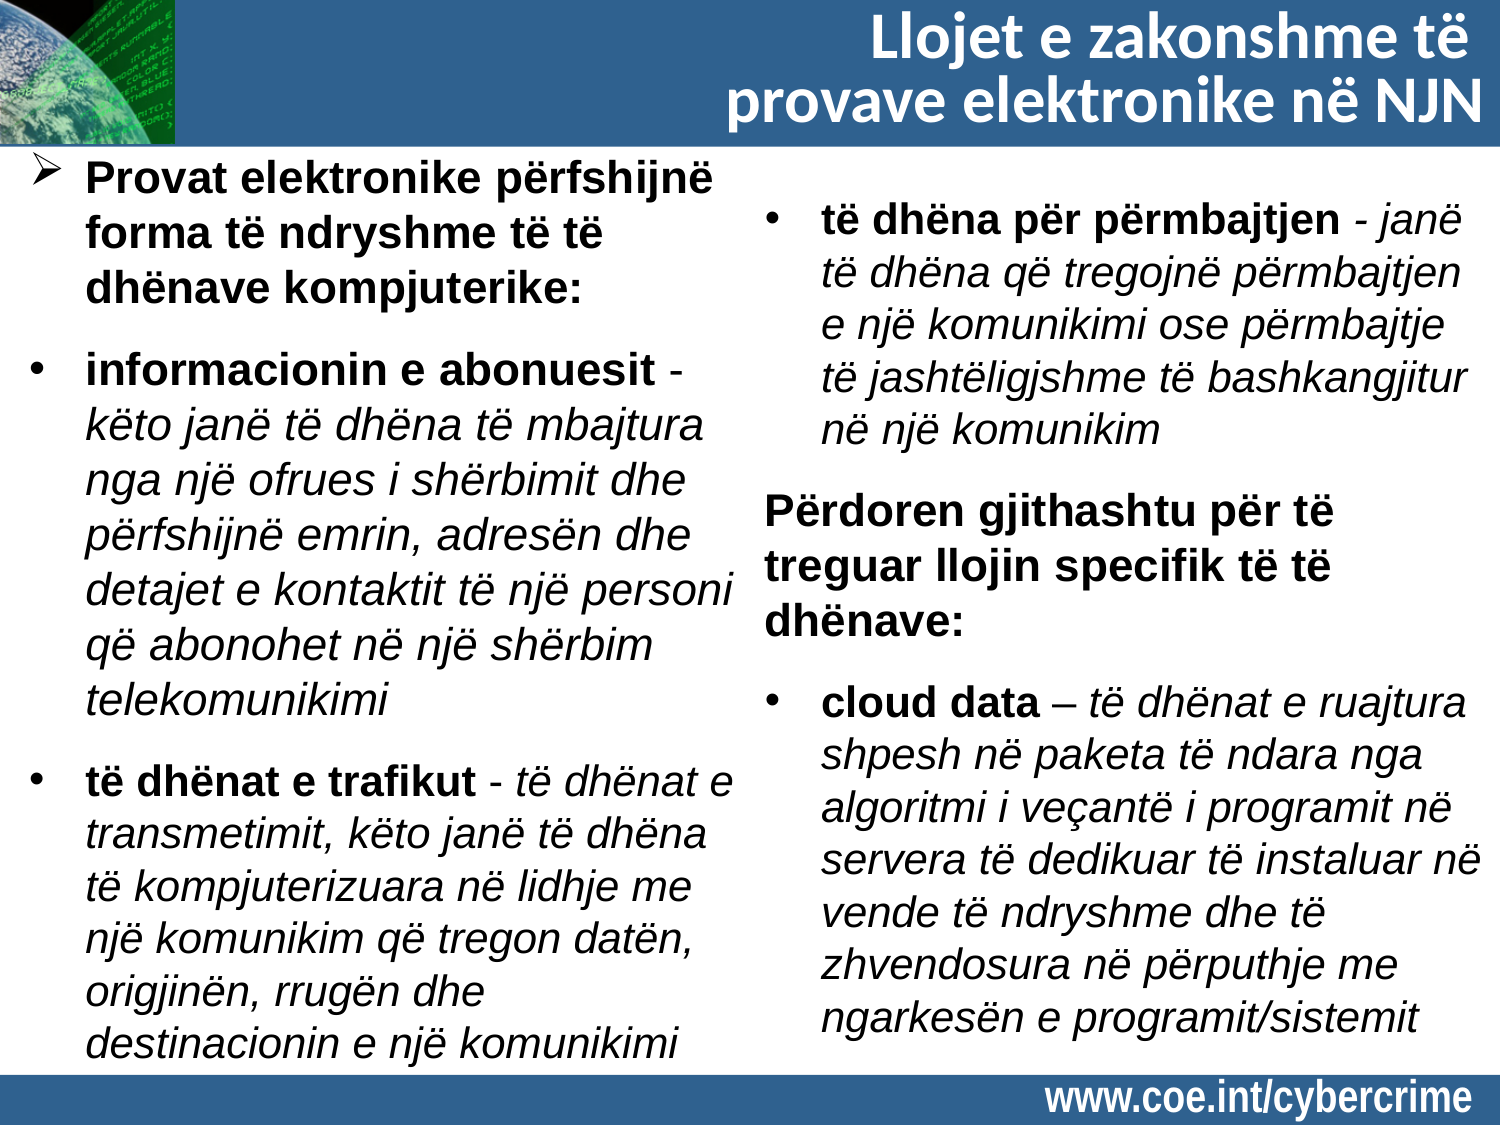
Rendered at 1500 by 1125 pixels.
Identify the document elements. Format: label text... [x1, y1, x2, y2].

text_box të dhëna për përmbajtjen - janë të dhëna që tregojnë përmbajtjen e një komunikimi ose përmbajtje të jashtëligjshme të bashkangjitur në një komunikim Përdoren gjithashtu për të treguar llojin specifik të të dhënave: cloud data – të dhënat e ruajtura shpesh në paketa të ndara nga algoritmi i veçantë i programit në servera të dedikuar të instaluar në vende të ndryshme dhe të zhvendosura në përputhje me ngarkesën e programit/sistemit [765, 183, 1500, 1049]
text_box Llojet e zakonshme të provave elektronike në NJN [179, 0, 1500, 149]
text_box [0, 1073, 1030, 1125]
text_box Provat elektronike përfshijnë forma të ndryshme të të dhënave kompjuterike: informacionin e abonuesit - këto janë të dhëna të mbajtura nga një ofrues i shërbimit dhe përfshijnë emrin, adresën dhe detajet e kontaktit të një personi që abonohet në një shërbim telekomunikimi të dhënat e trafikut - të dhënat e transmetimit, këto janë të dhëna të kompjuterizuara në lidhje me një komunikim që tregon datën, origjinën, rrugën dhe destinacionin e një komunikimi [14, 140, 765, 1075]
text_box www.coe.int/cybercrime [1030, 1059, 1500, 1125]
picture [0, 0, 175, 144]
